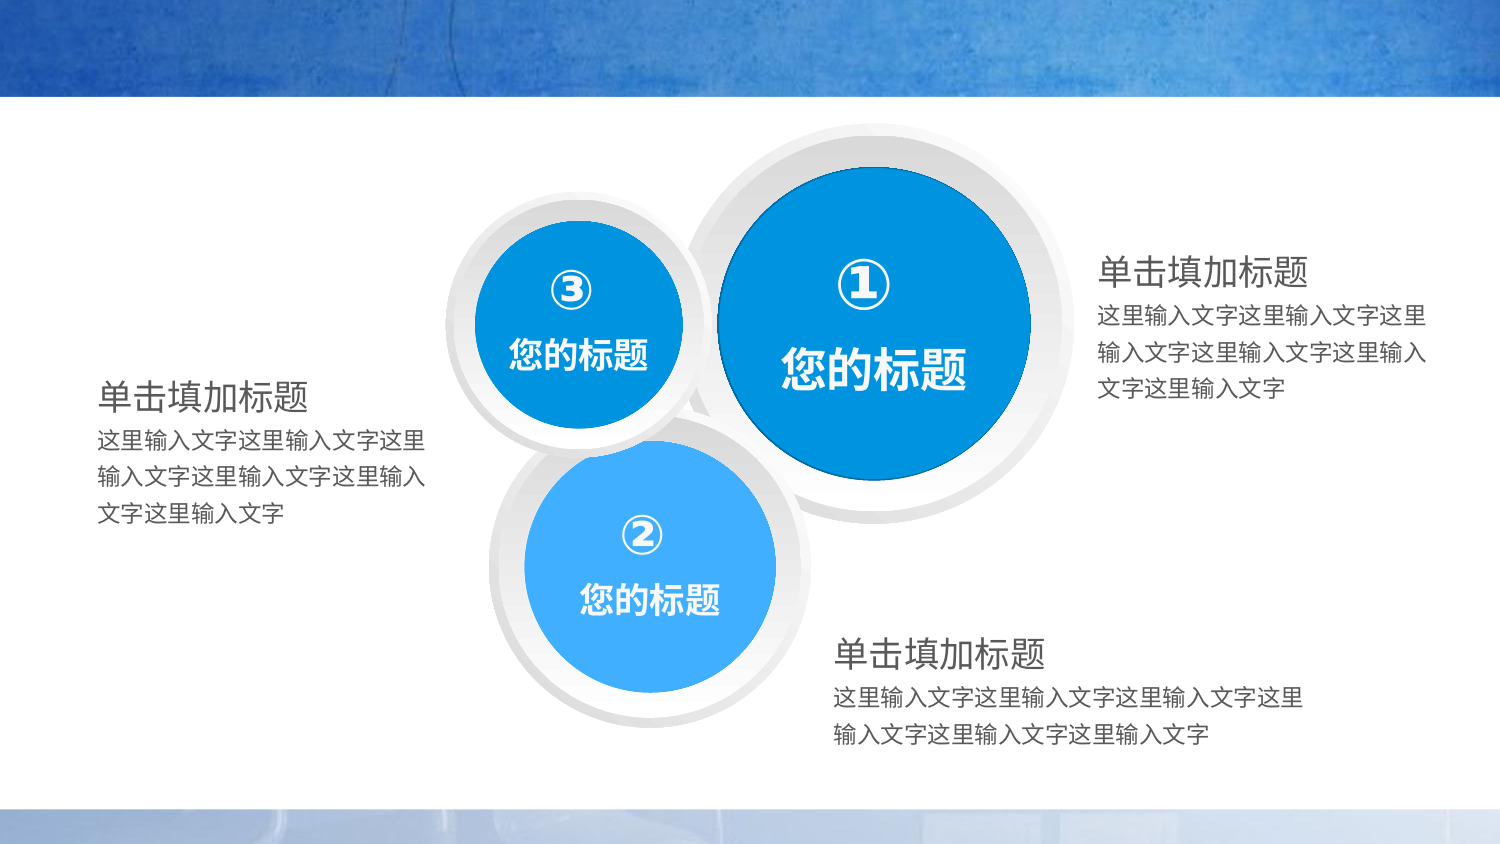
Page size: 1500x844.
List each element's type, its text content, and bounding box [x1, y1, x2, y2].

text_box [664, 123, 1084, 524]
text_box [439, 191, 718, 458]
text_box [481, 405, 819, 728]
text_box 单击填加标题 这里输入文字这里输入文字这里输入文字这里输入文字这里输入文字这里输入文字 [1084, 230, 1461, 451]
picture [0, 0, 1500, 96]
text_box 单击填加标题 这里输入文字这里输入文字这里输入文字这里输入文字这里输入文字这里输入文字 [819, 612, 1339, 797]
picture [0, 810, 1500, 844]
text_box 单击填加标题 这里输入文字这里输入文字这里输入文字这里输入文字这里输入文字这里输入文字 [83, 355, 462, 576]
